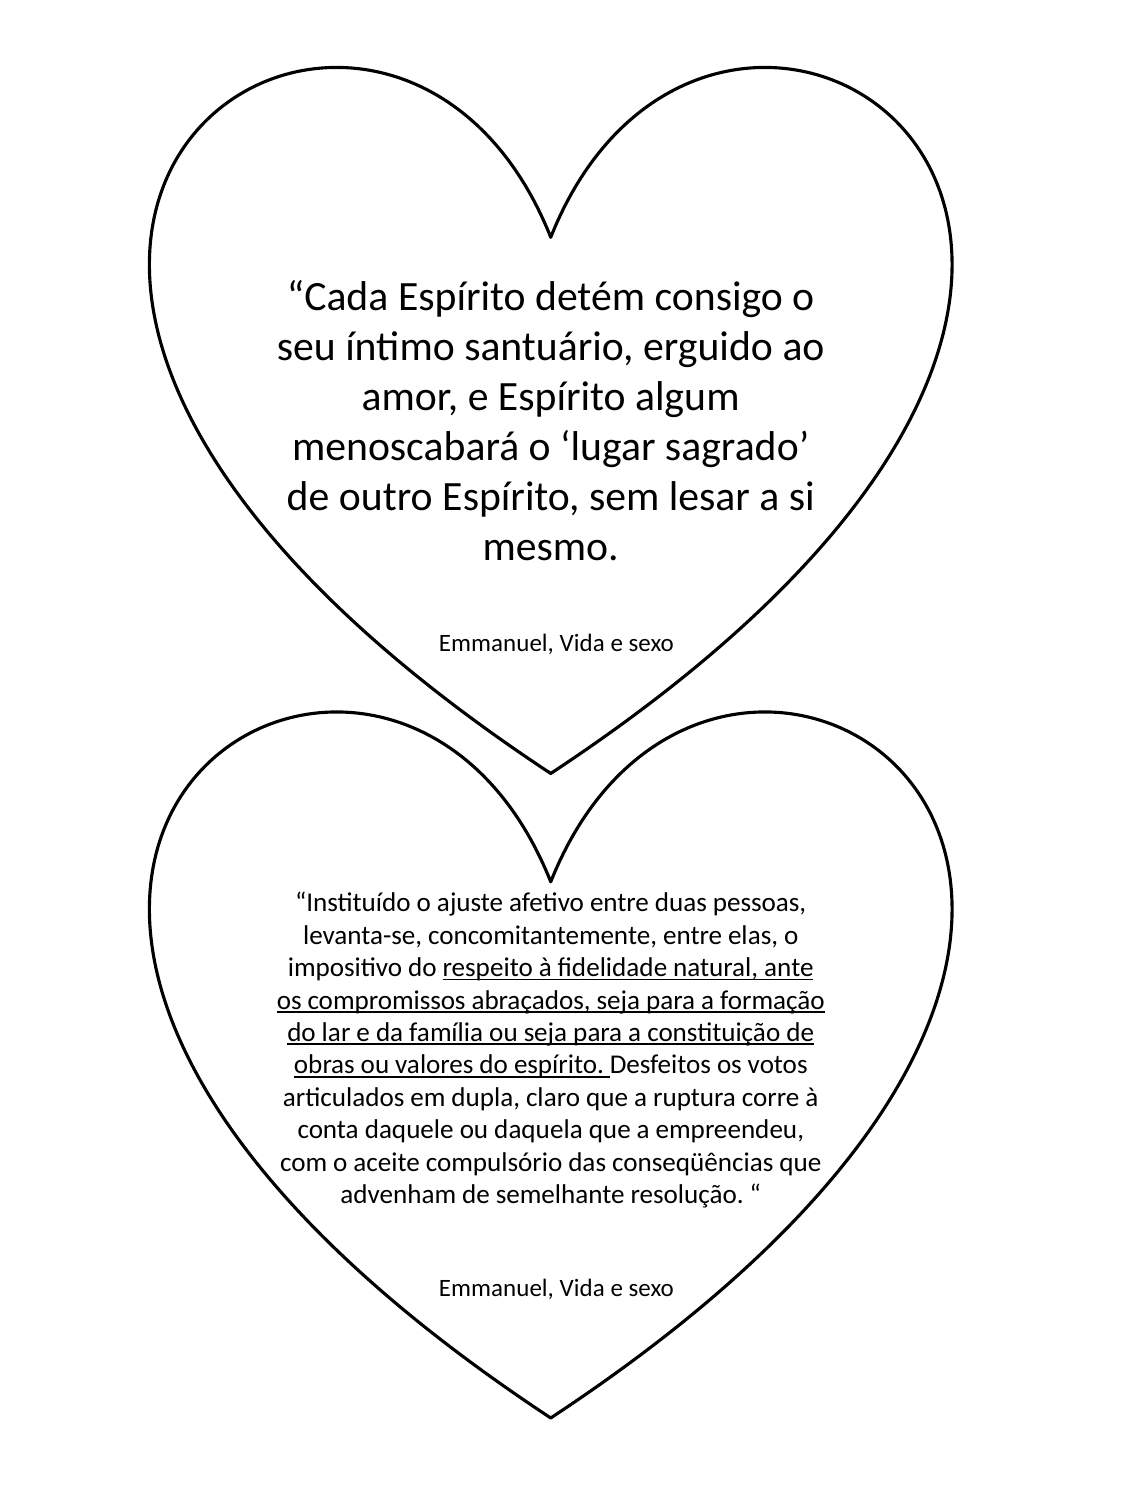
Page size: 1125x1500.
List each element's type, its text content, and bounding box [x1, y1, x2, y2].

text_box Emmanuel, Vida e sexo [410, 574, 704, 664]
text_box Emmanuel, Vida e sexo [410, 1218, 704, 1309]
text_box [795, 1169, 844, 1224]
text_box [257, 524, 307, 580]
text_box [147, 65, 955, 776]
text_box [147, 709, 955, 1420]
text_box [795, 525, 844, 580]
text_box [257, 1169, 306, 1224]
